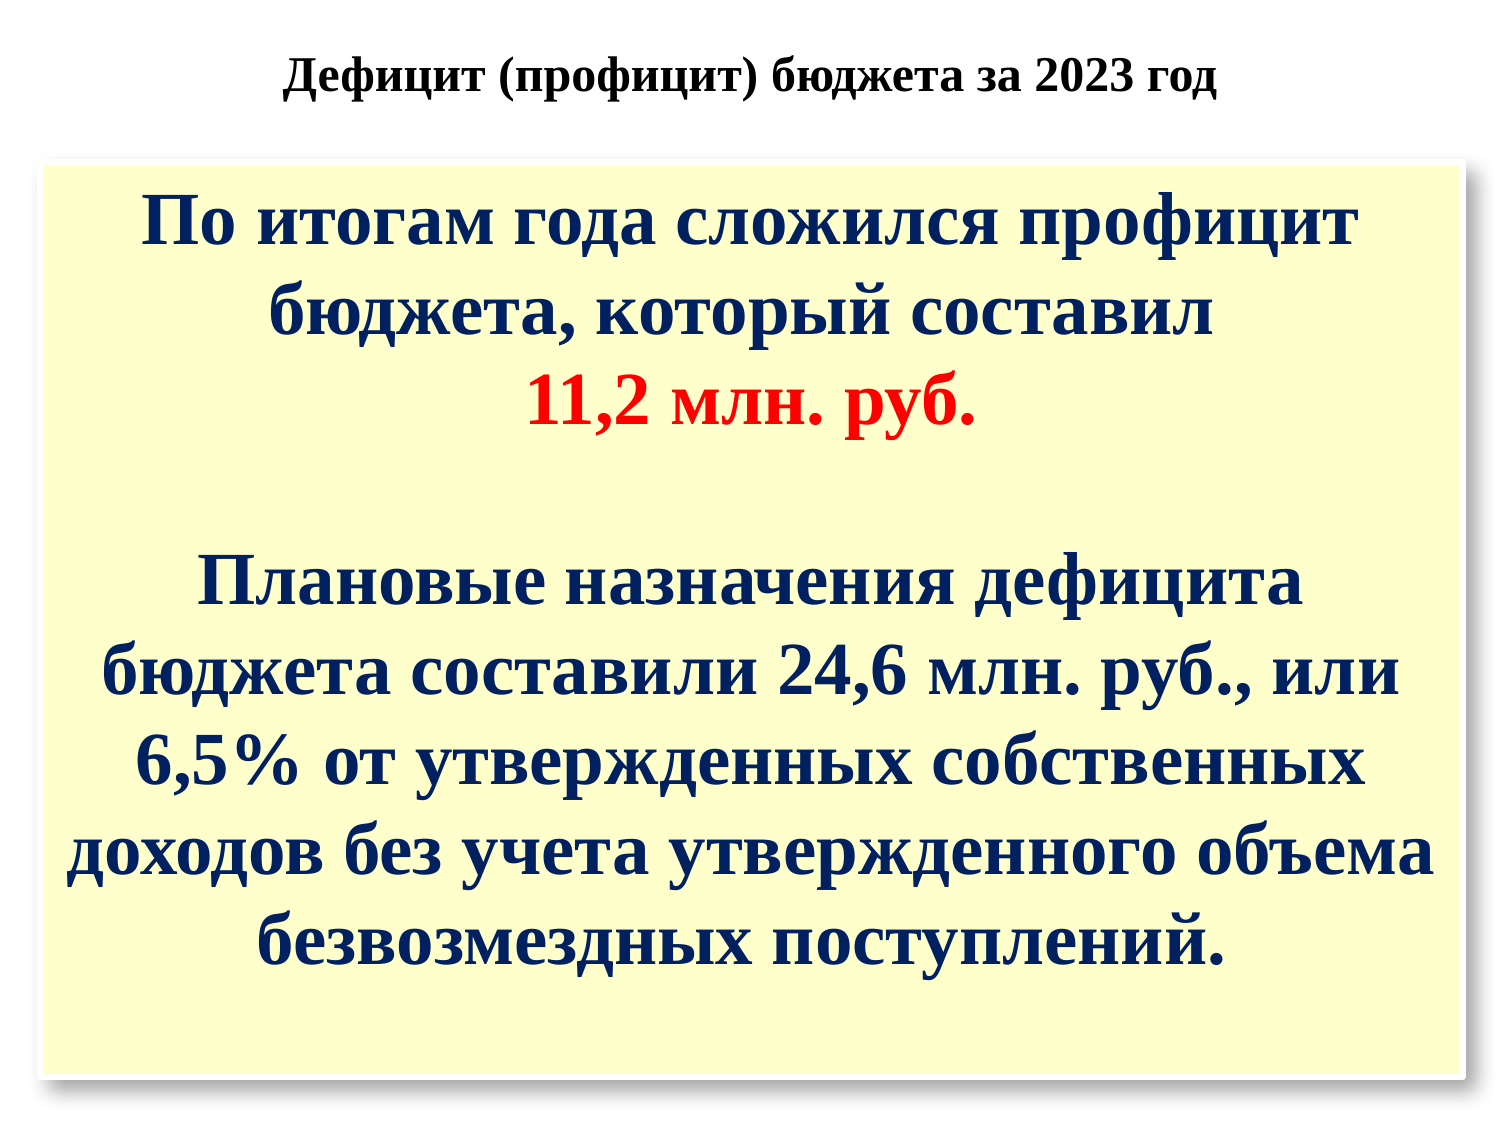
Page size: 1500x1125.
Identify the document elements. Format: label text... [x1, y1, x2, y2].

text_box По итогам года сложился профицит бюджета, который составил 11,2 млн. руб. Плановые назначения дефицита бюджета составили 24,6 млн. руб., или 6,5% от утвержденных собственных доходов без учета утвержденного объема безвозмездных поступлений. [39, 162, 1463, 1078]
title Дефицит (профицит) бюджета за 2023 год [37, 24, 1463, 118]
